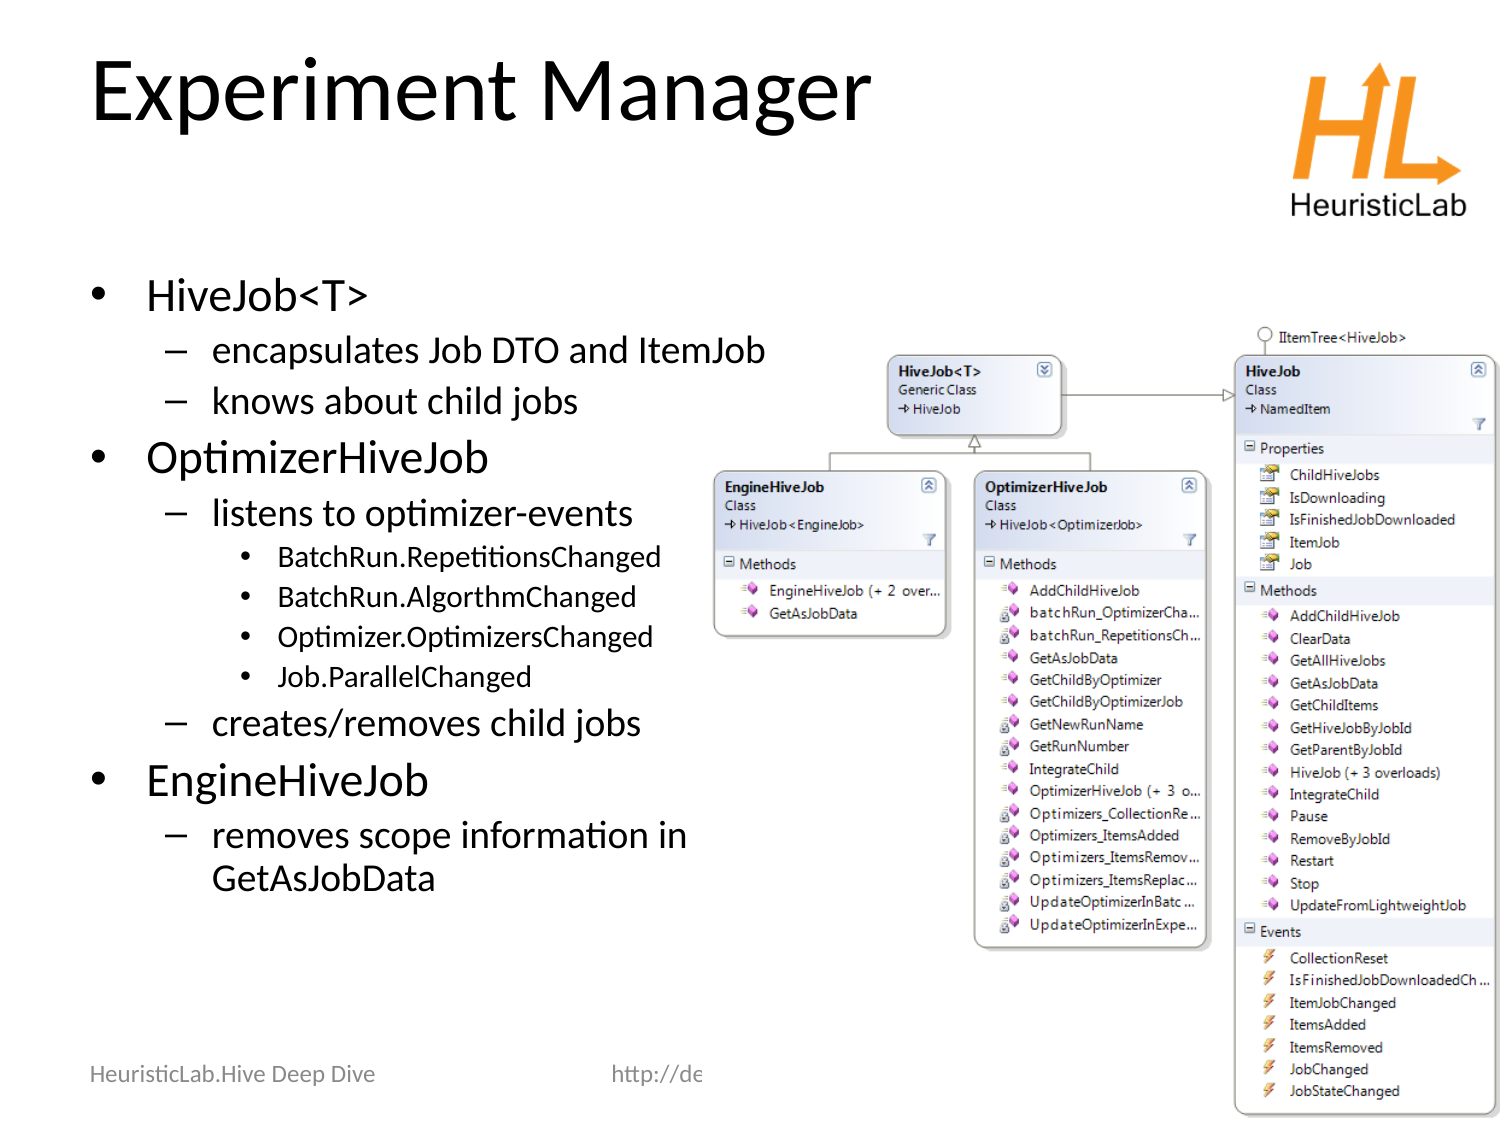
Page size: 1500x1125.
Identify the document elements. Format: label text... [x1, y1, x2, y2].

list HiveJob<T> encapsulates Job DTO and ItemJob knows about child jobs OptimizerHiveJob listens to optimizer-events BatchRun.RepetitionsChanged BatchRun.AlgorthmChanged Optimizer.OptimizersChanged Job.ParallelChanged creates/removes child jobs EngineHiveJob removes scope information in GetAsJobData [74, 262, 869, 1006]
picture [1281, 27, 1474, 244]
text_box HeuristicLab.Hive Deep Dive [75, 1042, 425, 1103]
text_box http://dev.heuristiclab.com [512, 1042, 697, 1103]
picture [702, 315, 1500, 1125]
title Experiment Manager [74, 44, 1282, 233]
